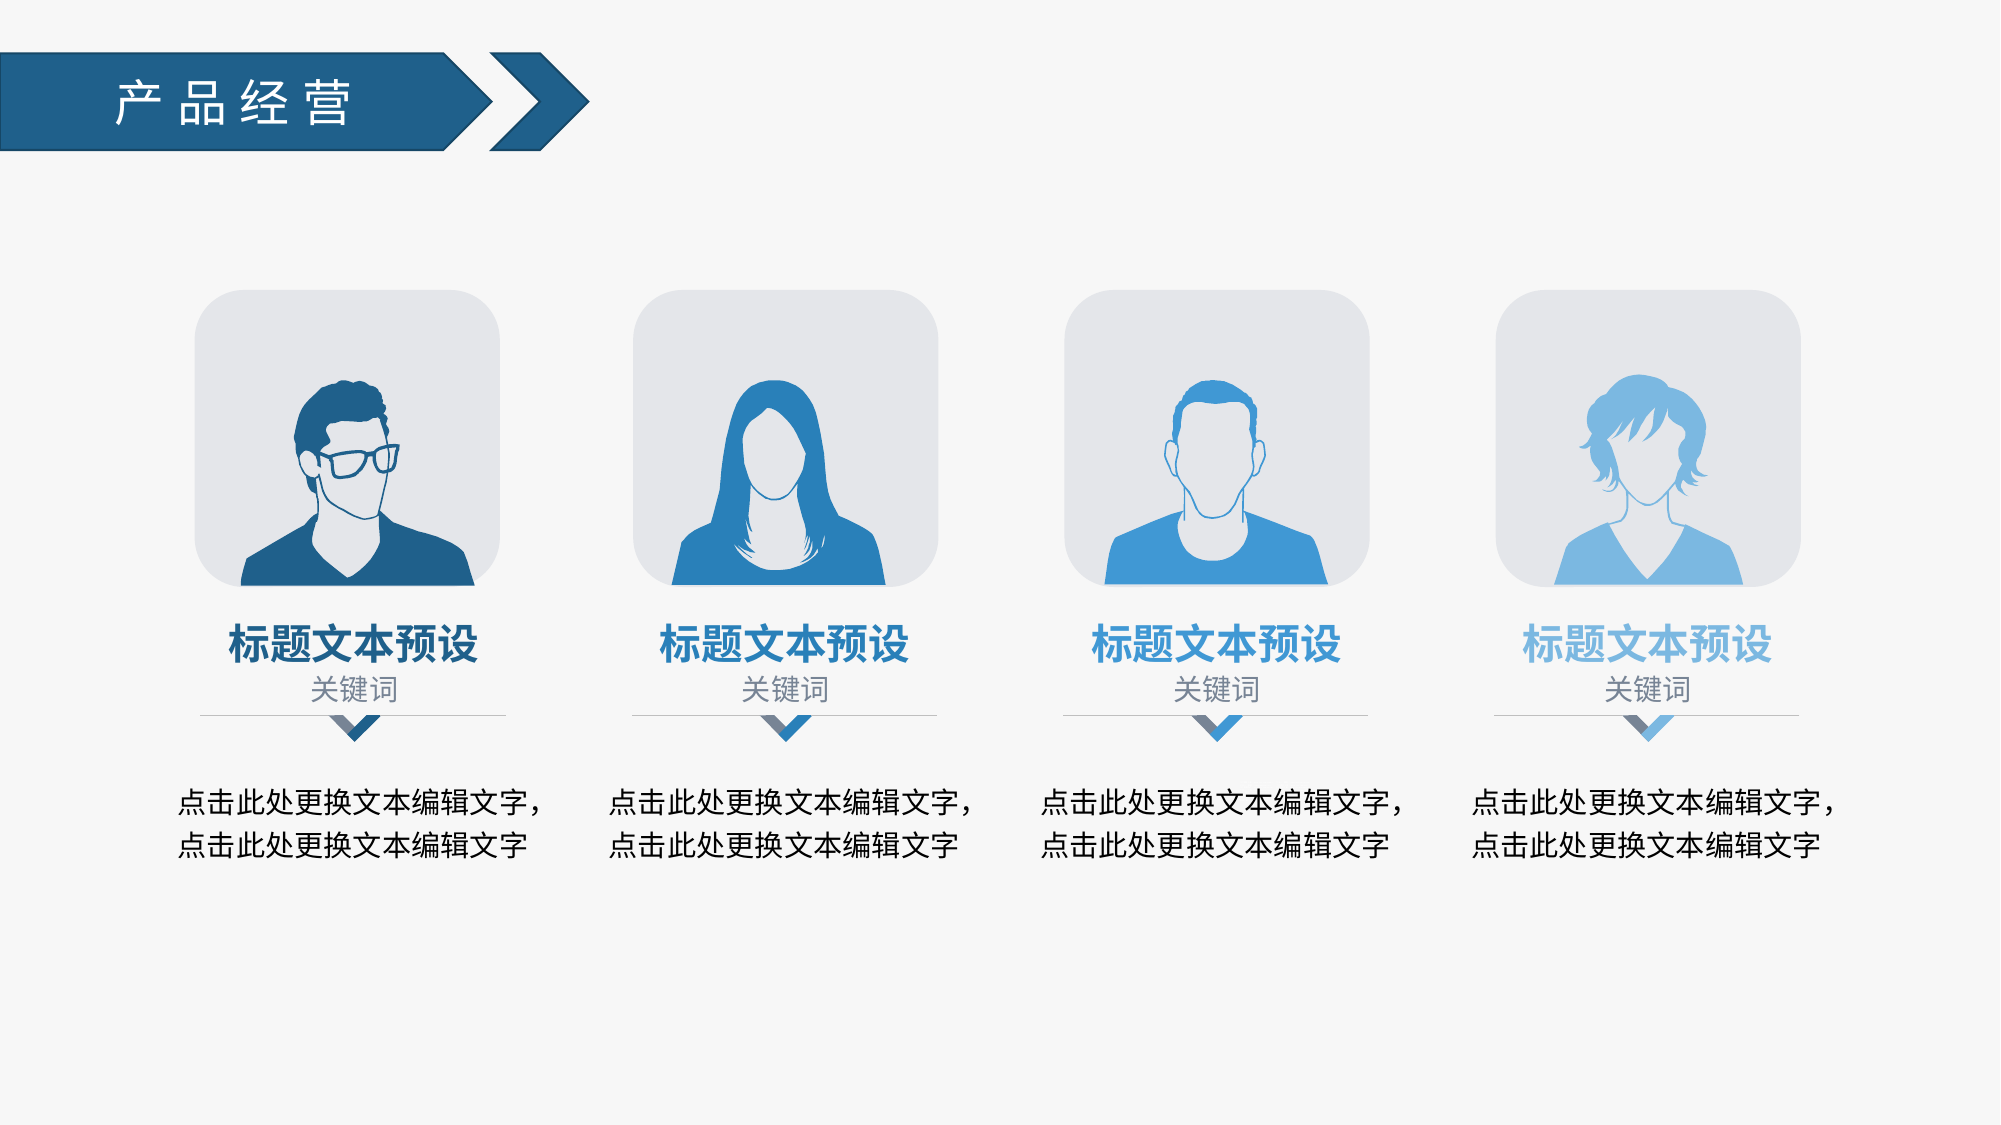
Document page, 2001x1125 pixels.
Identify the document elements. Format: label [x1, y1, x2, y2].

text_box [155, 289, 1845, 930]
text_box [0, 53, 589, 150]
